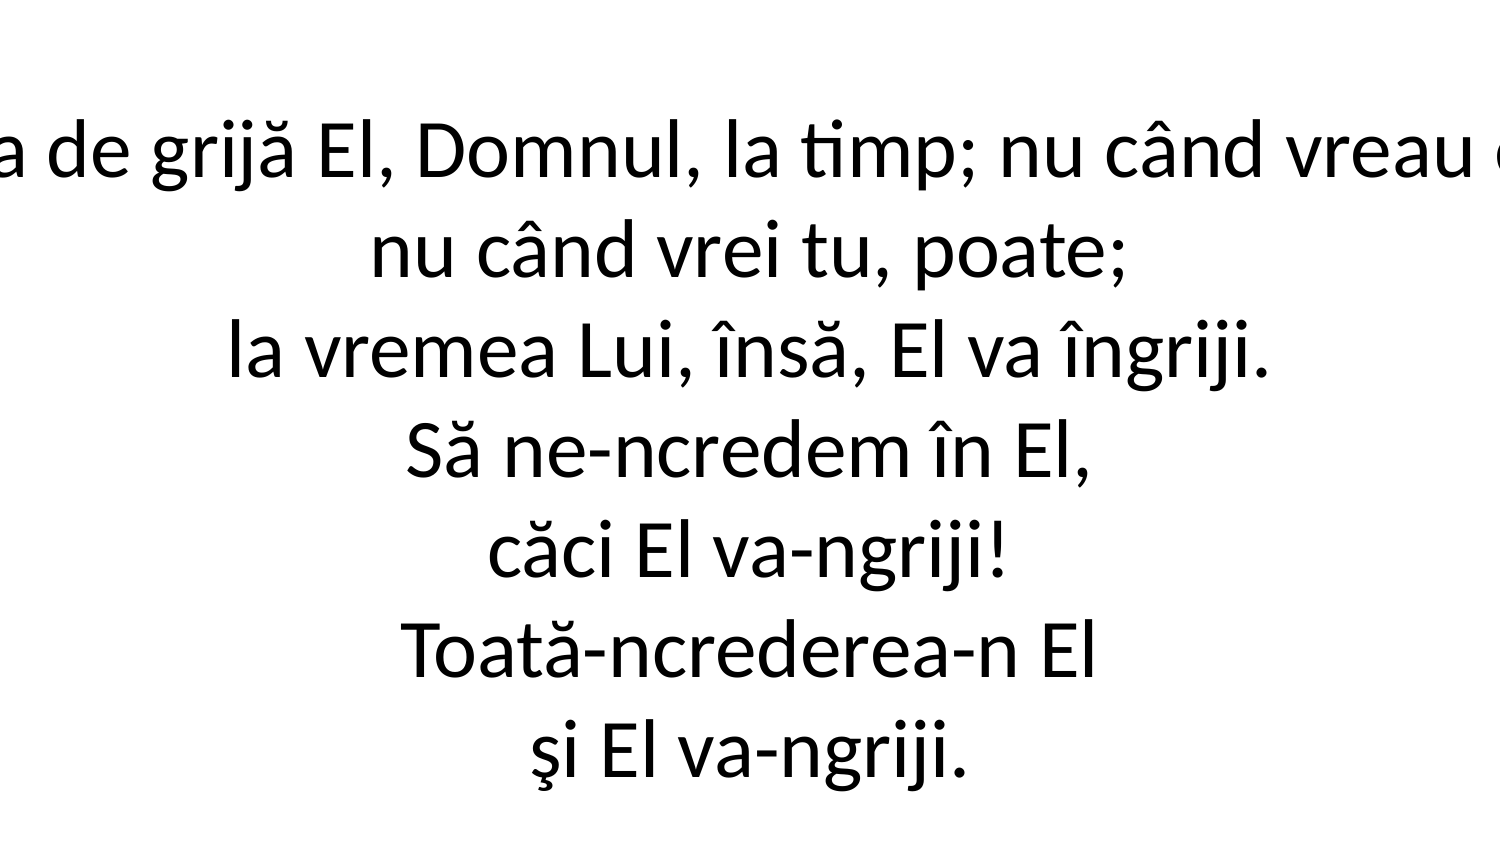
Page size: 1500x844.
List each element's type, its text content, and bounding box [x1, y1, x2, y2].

text_box 2. Purta-va de grijă El, Domnul, la timp; nu când vreau eu, poate, nu când vrei tu, poate; la vremea Lui, însă, El va îngriji. Să ne-ncredem în El, căci El va-ngriji! Toată-ncrederea-n El şi El va-ngriji. [0, 42, 1500, 802]
